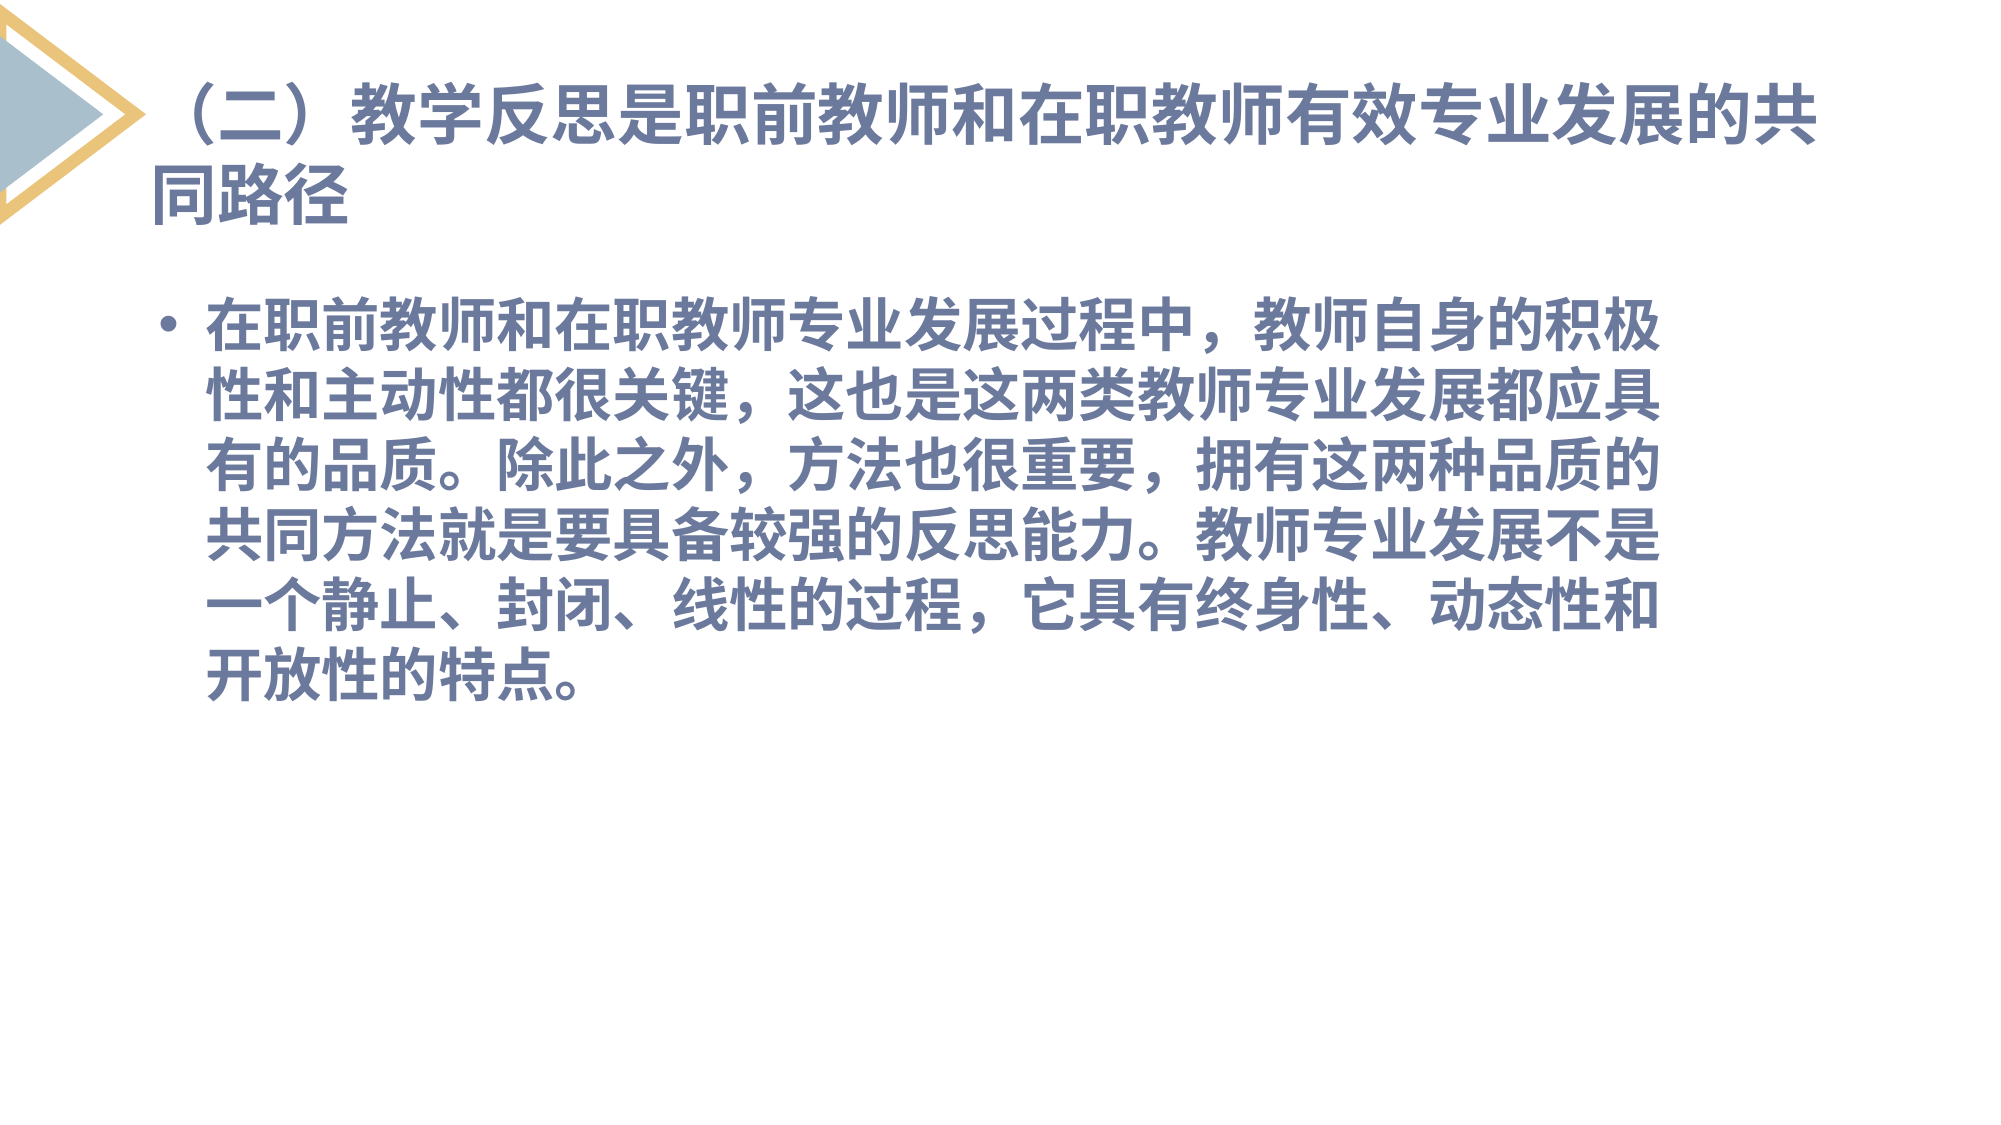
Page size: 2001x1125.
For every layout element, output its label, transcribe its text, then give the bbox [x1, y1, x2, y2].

text_box [0, 10, 135, 219]
text_box [0, 34, 105, 194]
text_box （二）教学反思是职前教师和在职教师有效专业发展的共同路径 [135, 65, 1893, 240]
text_box 在职前教师和在职教师专业发展过程中，教师自身的积极性和主动性都很关键，这也是这两类教师专业发展都应具有的品质。除此之外，方法也很重要，拥有这两种品质的共同方法就是要具备较强的反思能力。教师专业发展不是一个静止、封闭、线性的过程，它具有终身性、动态性和开放性的特点。 [143, 280, 1699, 1033]
